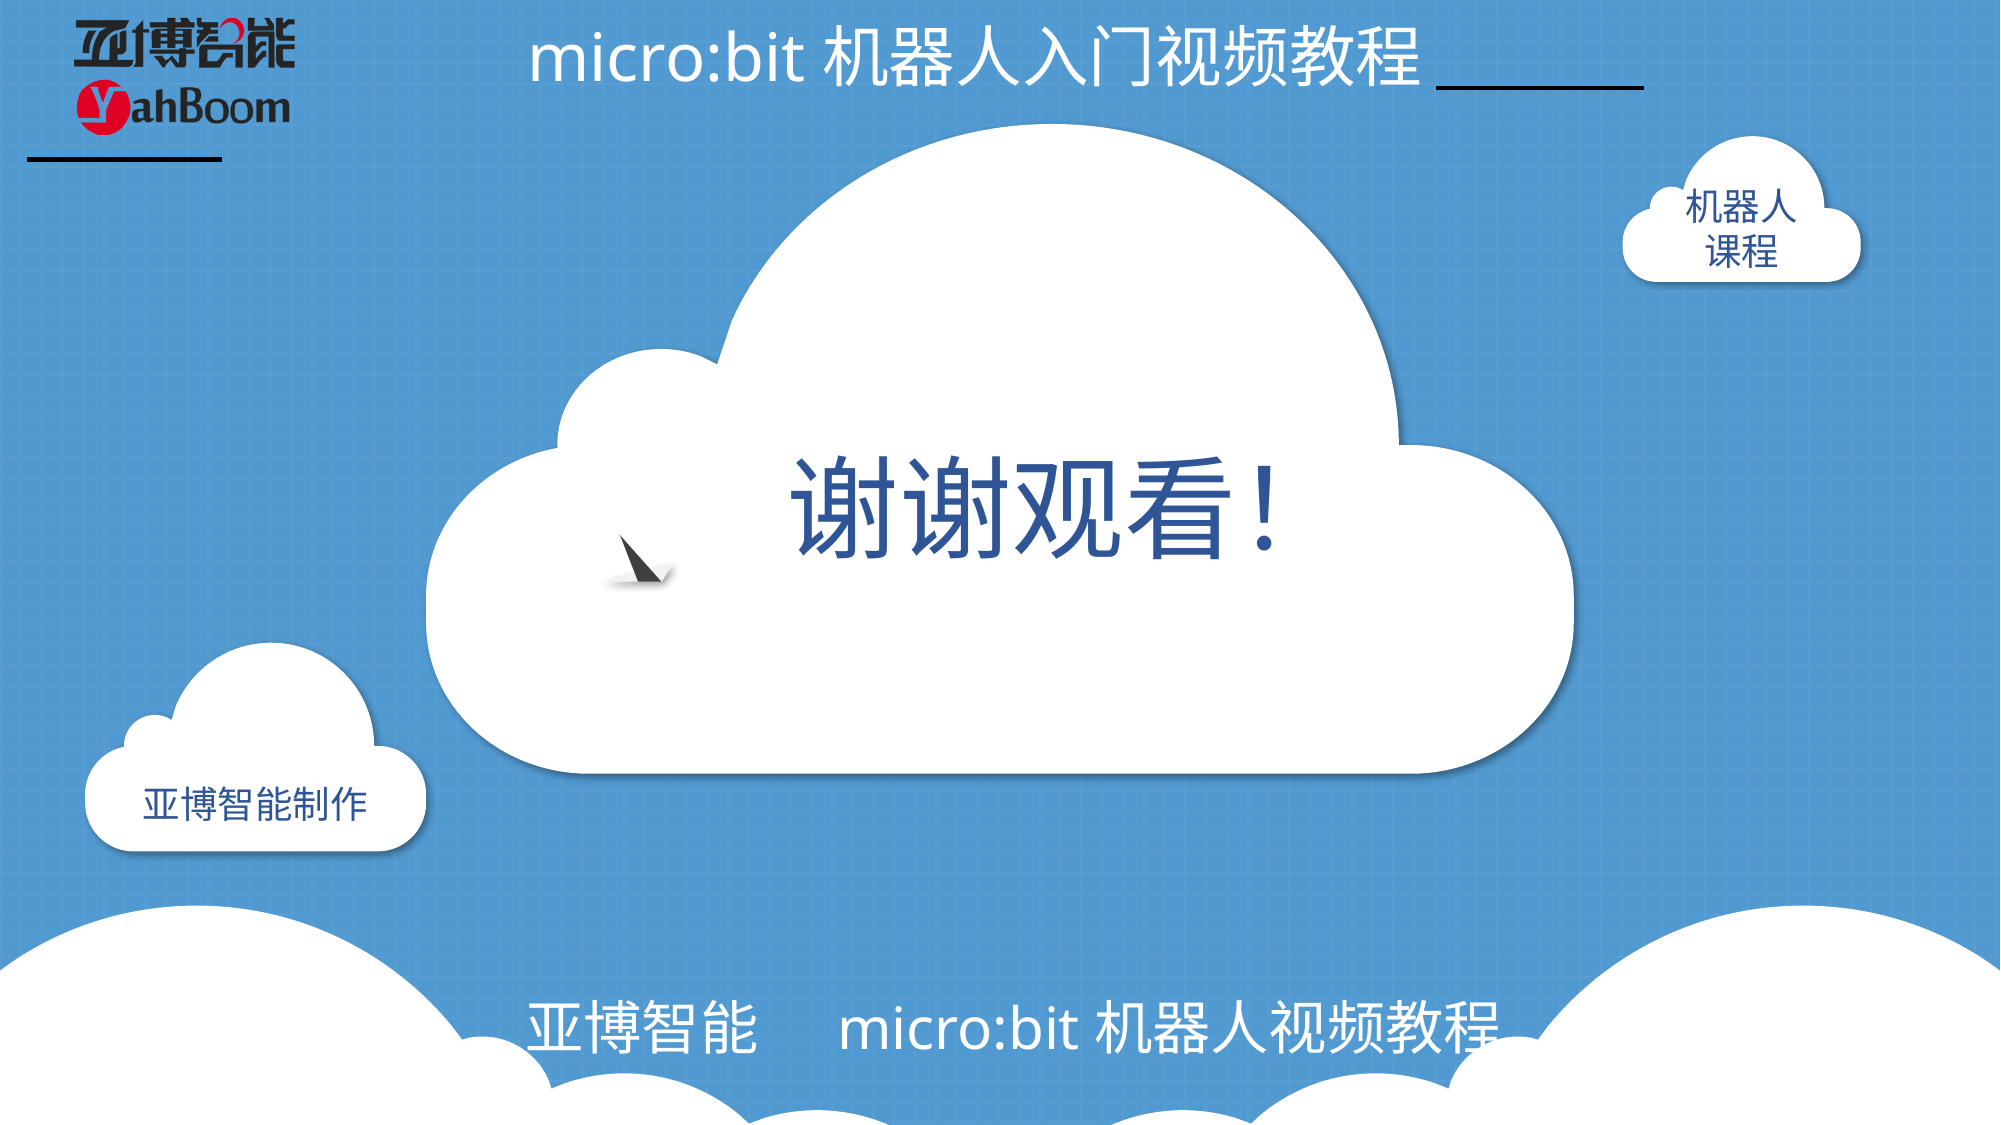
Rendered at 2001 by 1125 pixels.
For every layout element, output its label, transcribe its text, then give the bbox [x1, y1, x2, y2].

text_box 谢谢观看！ [772, 430, 1313, 580]
text_box [425, 173, 1575, 775]
text_box 亚博智能 micro:bit机器人视频教程 [0, 924, 887, 1125]
picture [65, 2, 300, 148]
text_box 亚博智能 micro:bit机器人视频教程 [1113, 924, 2000, 1125]
text_box [0, 904, 890, 1125]
text_box [1621, 135, 1862, 283]
text_box micro:bit机器人入门视频教程 [12, 7, 1660, 173]
text_box 机器人 课程 [1670, 175, 1813, 281]
text_box [1110, 904, 2000, 1125]
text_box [85, 642, 427, 852]
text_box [599, 535, 674, 582]
